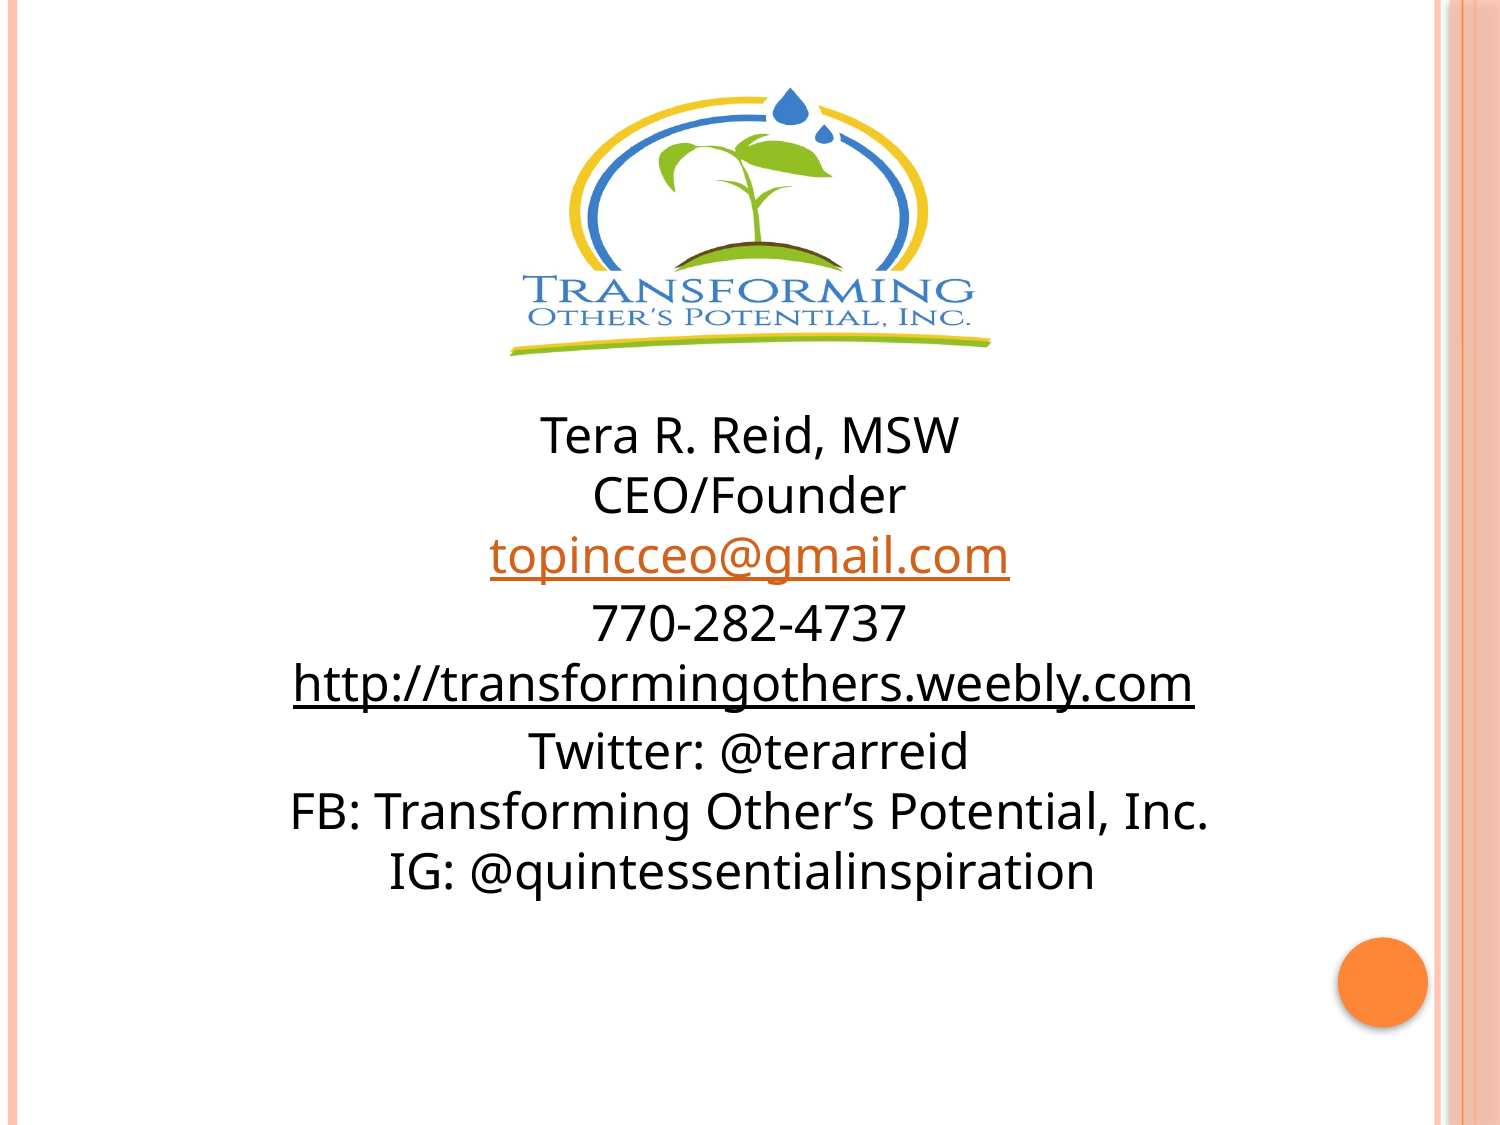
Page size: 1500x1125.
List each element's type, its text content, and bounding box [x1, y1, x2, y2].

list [280, 24, 1220, 426]
text_box Tera R. Reid, MSW CEO/Founder topincceo@gmail.com 770-282-4737 http://transformingothers.weebly.com Twitter: @terarreid FB: Transforming Other’s Potential, Inc. IG: @quintessentialinspiration [262, 395, 1238, 908]
